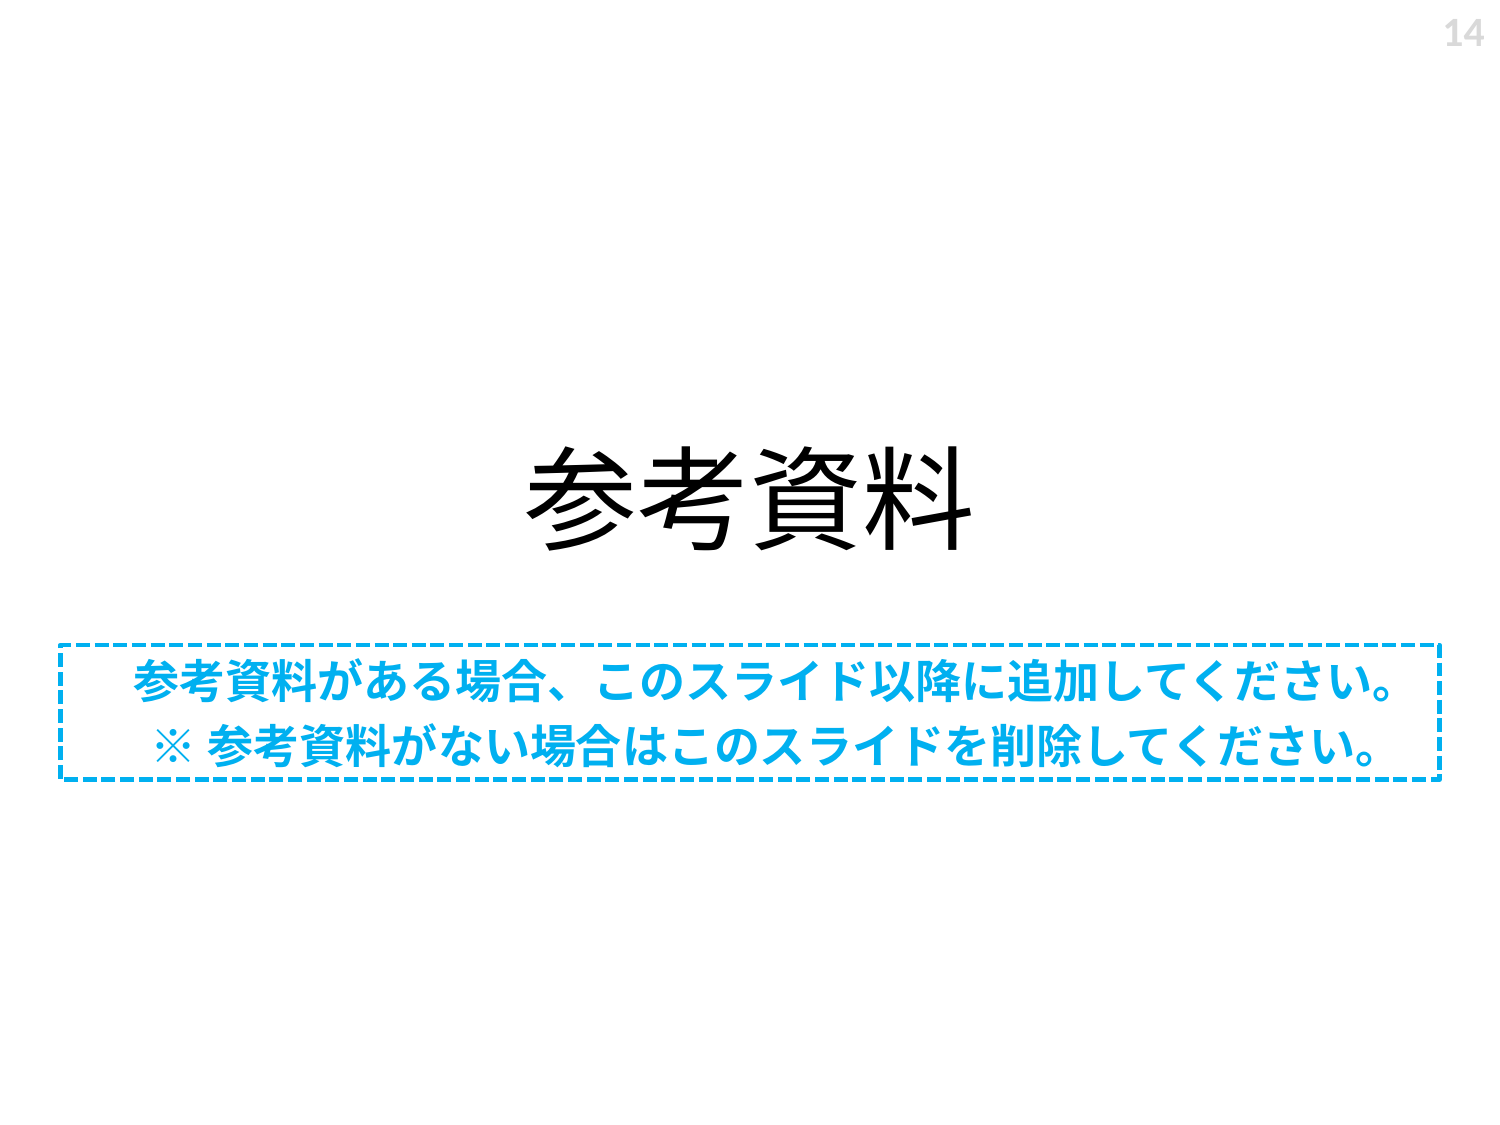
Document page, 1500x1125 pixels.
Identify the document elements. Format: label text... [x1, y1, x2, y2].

text_box 参考資料がある場合、このスライド以降に追加してください。 ※参考資料がない場合はこのスライドを削除してください。 [60, 645, 1440, 780]
slide_number 14 [1149, 0, 1500, 60]
text_box 参考資料 [74, 421, 1425, 595]
